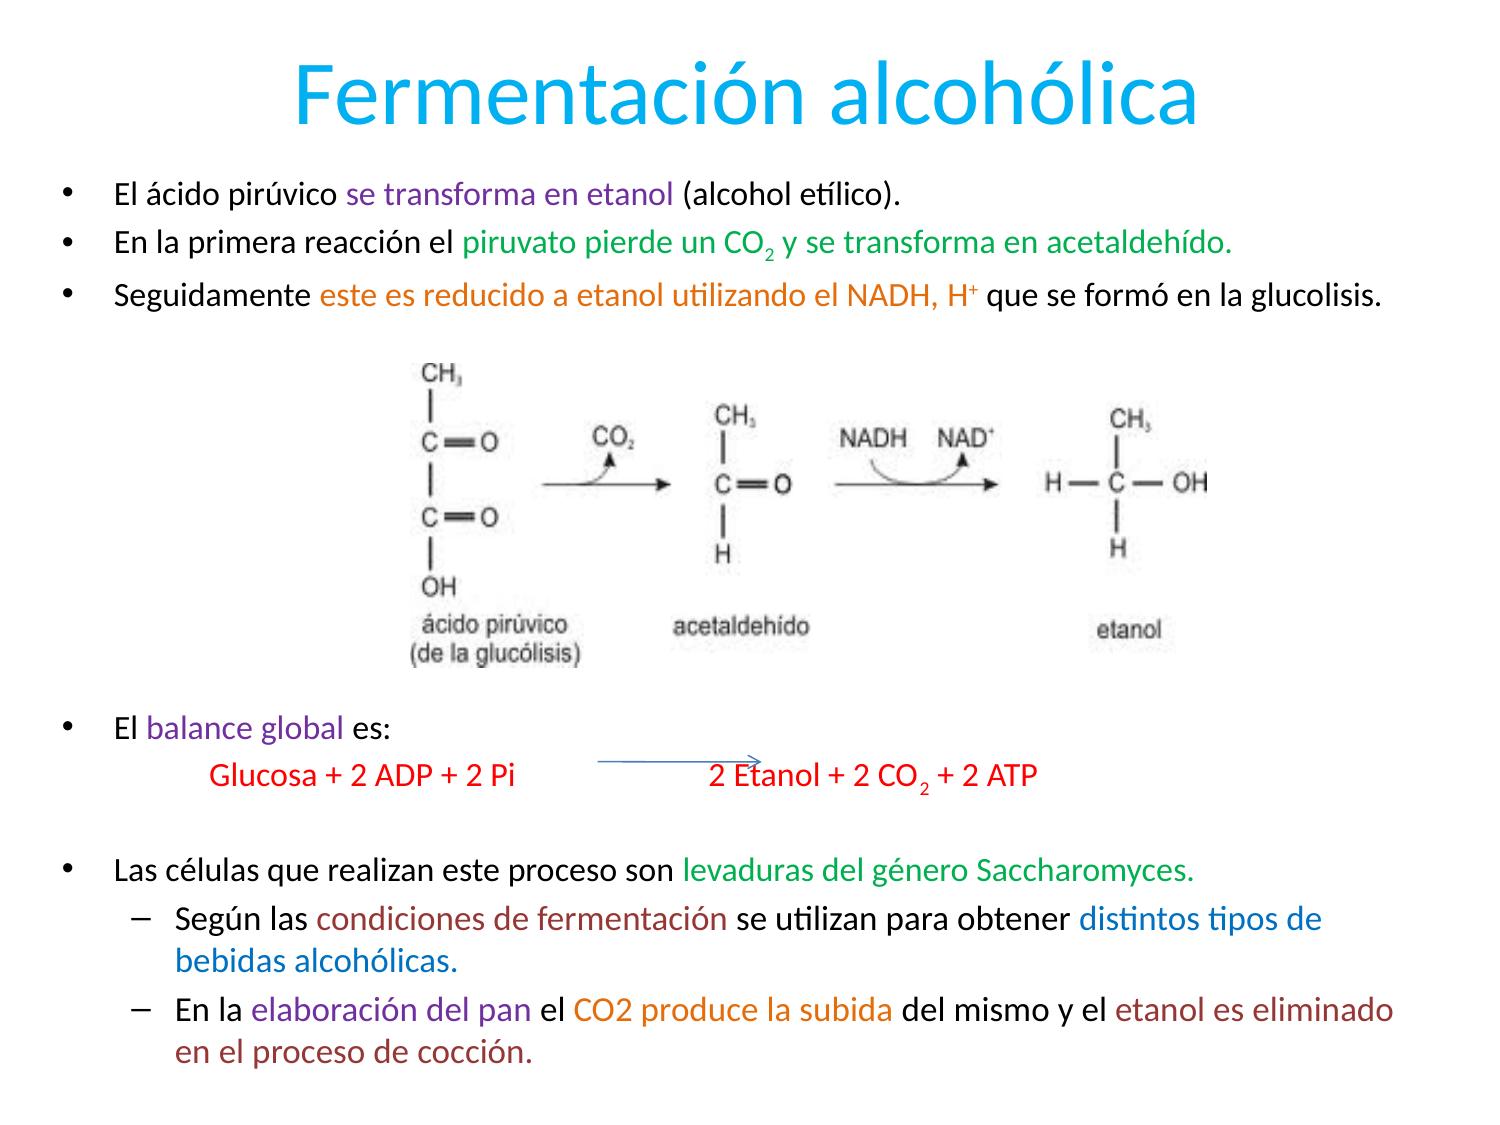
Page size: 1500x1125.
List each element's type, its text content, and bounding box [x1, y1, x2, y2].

title Fermentación alcohólica [70, 23, 1425, 153]
picture [409, 363, 1208, 669]
list El ácido pirúvico se transforma en etanol (alcohol etílico). En la primera reacción el piruvato pierde un CO2 y se transforma en acetaldehído. Seguidamente este es reducido a etanol utilizando el NADH, H+ que se formó en la glucolisis. El balance global es: Glucosa + 2 ADP + 2 Pi 2 Etanol + 2 CO2 + 2 ATP Las células que realizan este proceso son levaduras del género Saccharomyces. Según las condiciones de fermentación se utilizan para obtener distintos tipos de bebidas alcohólicas. En la elaboración del pan el CO2 produce la subida del mismo y el etanol es eliminado en el proceso de cocción. [46, 164, 1425, 1125]
